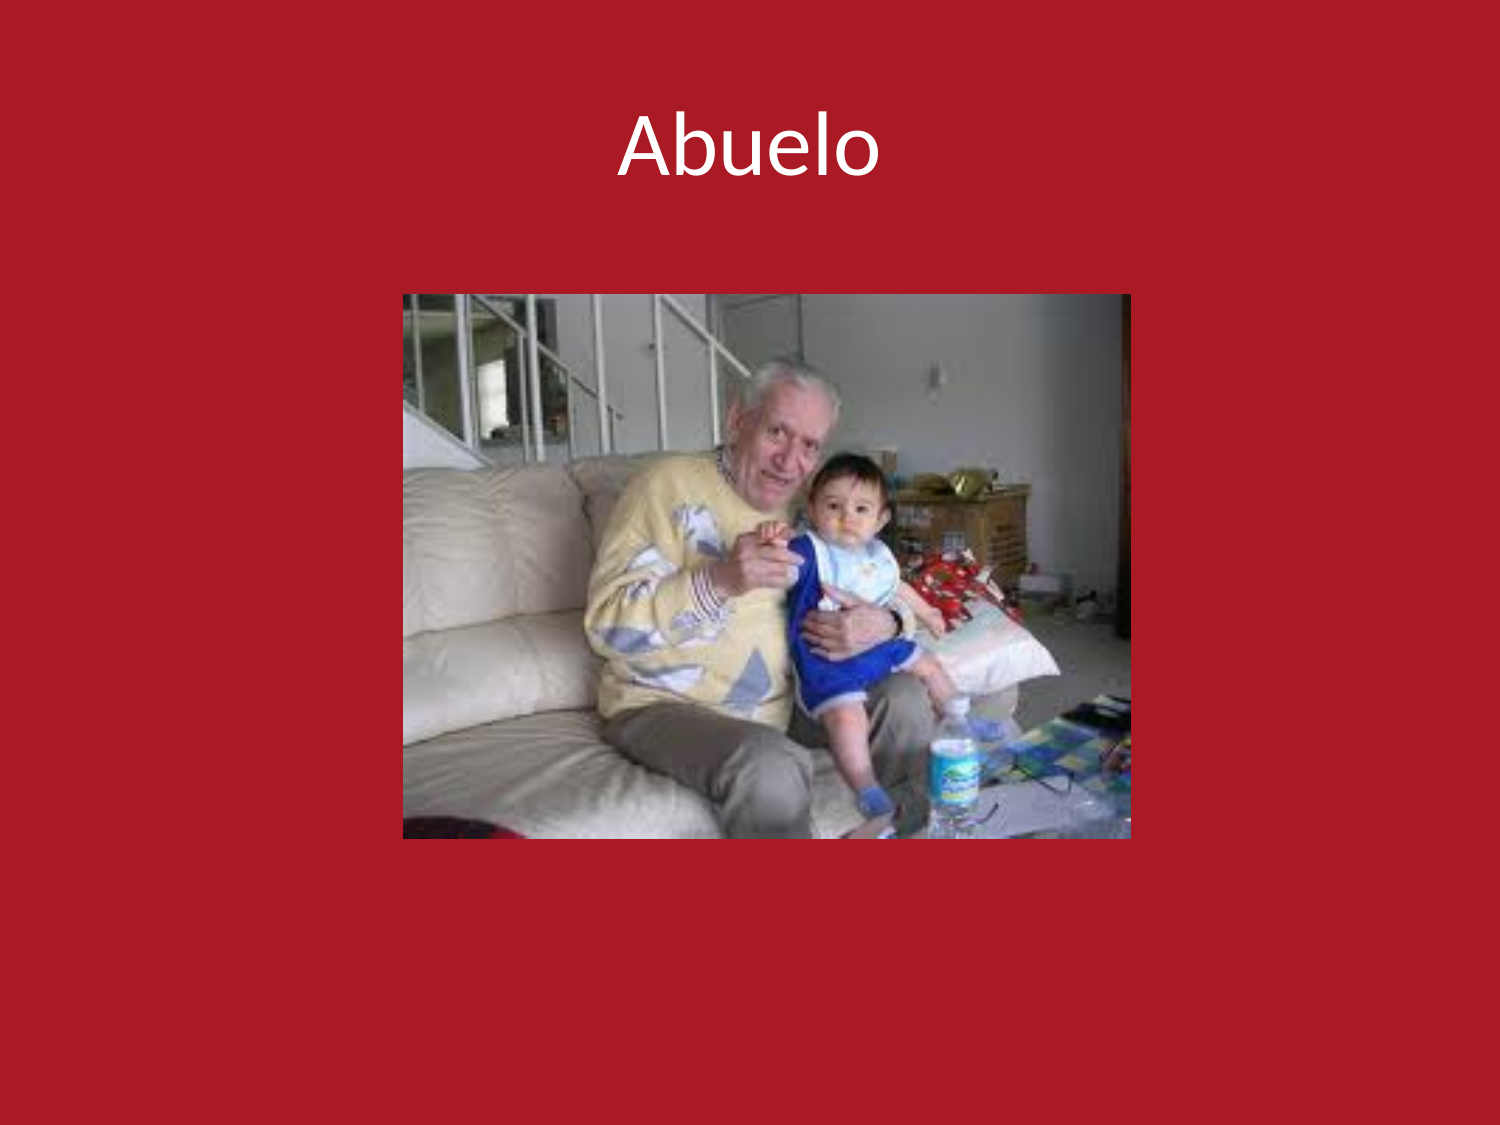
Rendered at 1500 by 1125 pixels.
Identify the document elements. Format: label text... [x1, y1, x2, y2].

picture [403, 294, 1131, 840]
title Abuelo [75, 45, 1425, 233]
